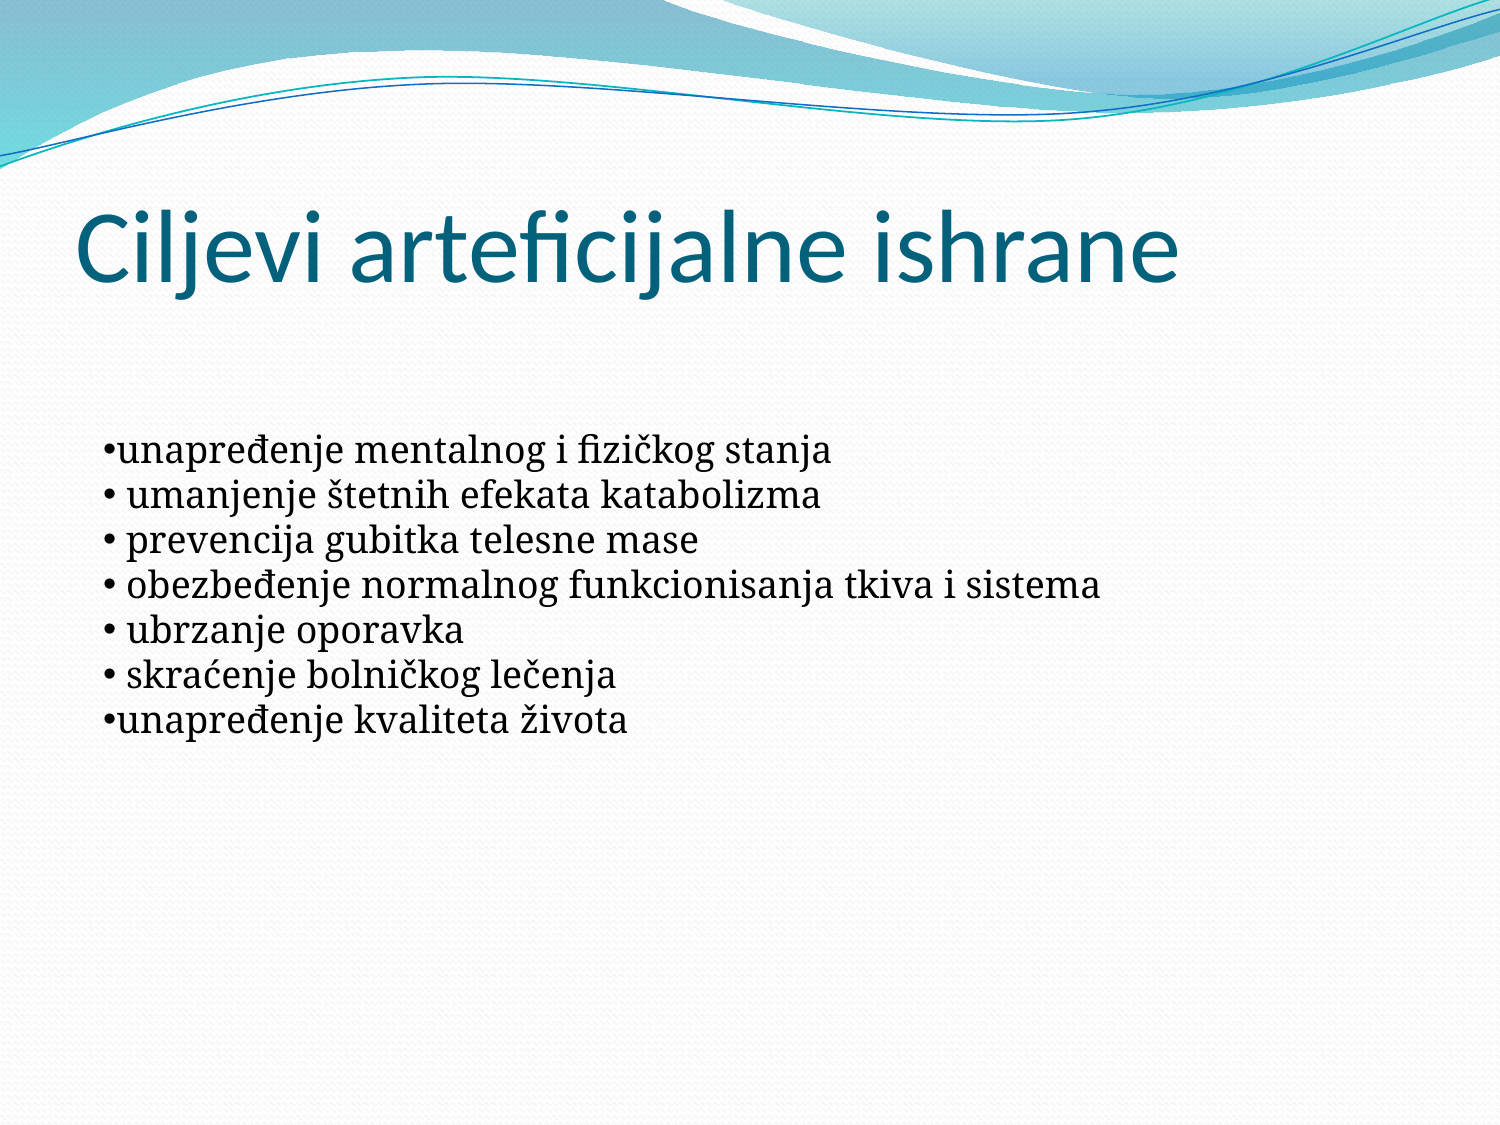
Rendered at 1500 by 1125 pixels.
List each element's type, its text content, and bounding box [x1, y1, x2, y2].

text_box unapređenje mentalnog i fizičkog stanja umanjenje štetnih efekata katabolizma prevencija gubitka telesne mase obezbeđenje normalnog funkcionisanja tkiva i sistema ubrzanje oporavka skraćenje bolničkog lečenja unapređenje kvaliteta života [88, 418, 1353, 749]
title Ciljevi arteficijalne ishrane [75, 115, 1438, 303]
